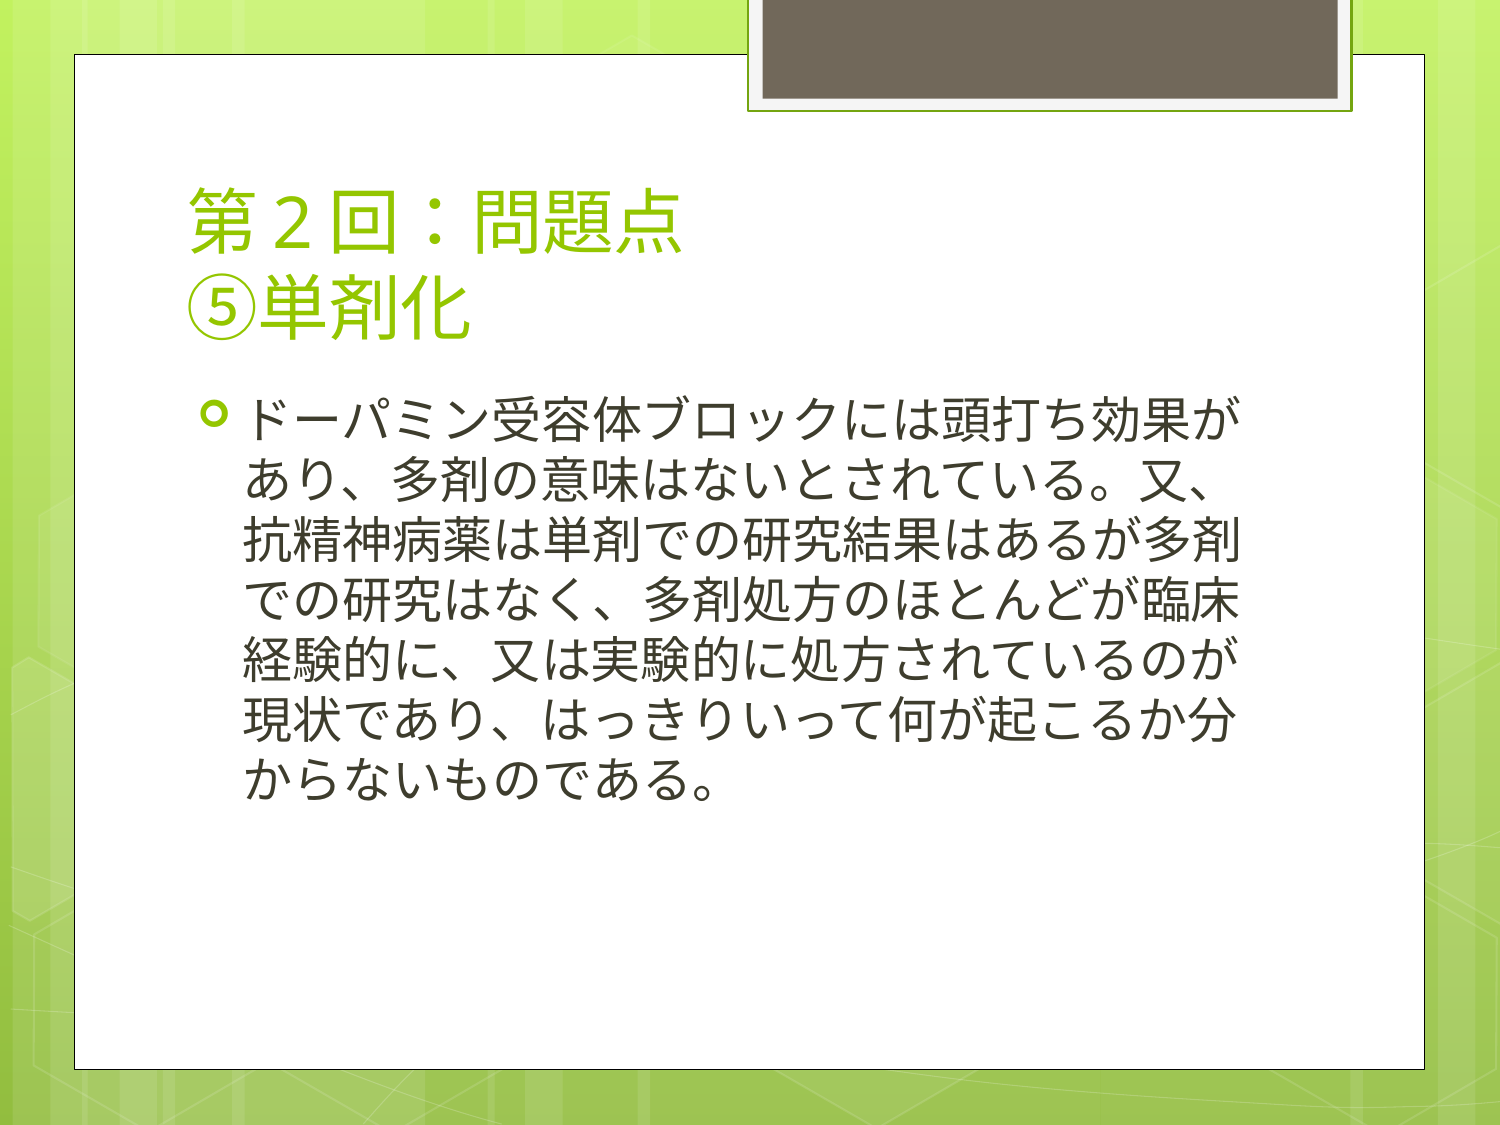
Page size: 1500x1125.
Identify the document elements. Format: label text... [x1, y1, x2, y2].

title 第2回：問題点 ⑤単剤化 [171, 168, 1324, 357]
list ドーパミン受容体ブロックには頭打ち効果があり、多剤の意味はないとされている。又、抗精神病薬は単剤での研究結果はあるが多剤での研究はなく、多剤処方のほとんどが臨床経験的に、又は実験的に処方されているのが現状であり、はっきりいって何が起こるか分からないものである。 [171, 381, 1283, 957]
